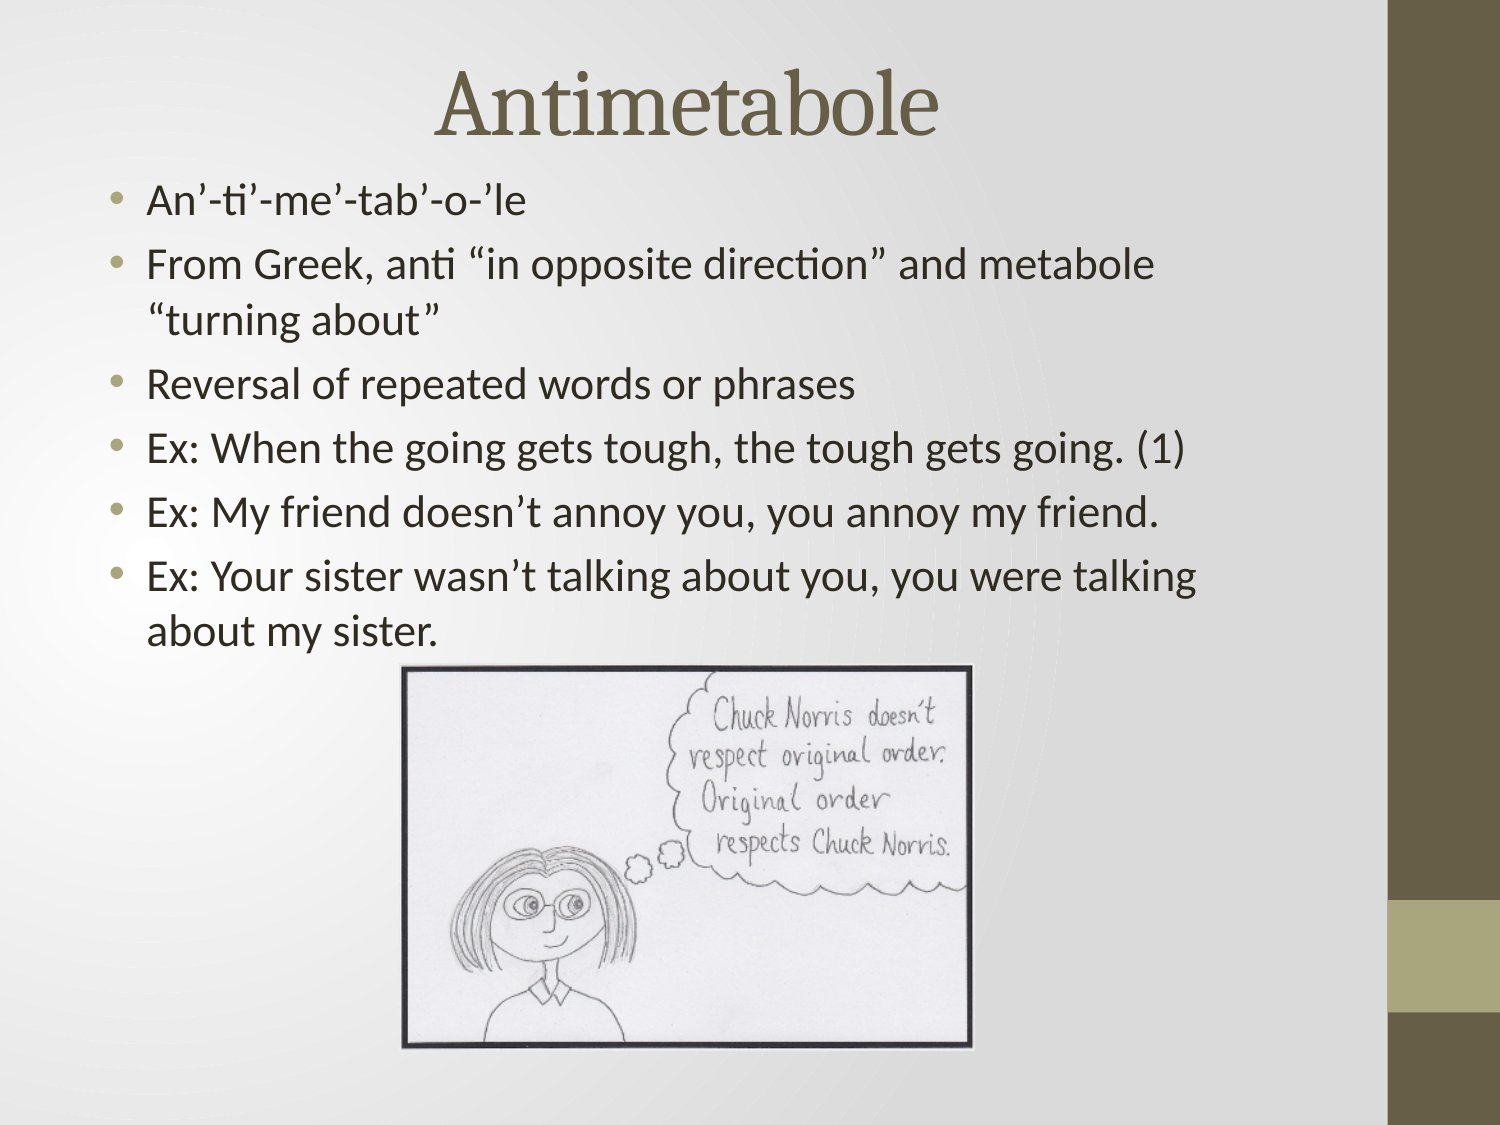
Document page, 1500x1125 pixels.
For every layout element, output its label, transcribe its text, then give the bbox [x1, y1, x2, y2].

picture [399, 662, 976, 1051]
list An’-ti’-me’-tab’-o-’le From Greek, anti “in opposite direction” and metabole “turning about” Reversal of repeated words or phrases Ex: When the going gets tough, the tough gets going. (1) Ex: My friend doesn’t annoy you, you annoy my friend. Ex: Your sister wasn’t talking about you, you were talking about my sister. [75, 162, 1325, 675]
title Antimetabole [62, 24, 1313, 170]
